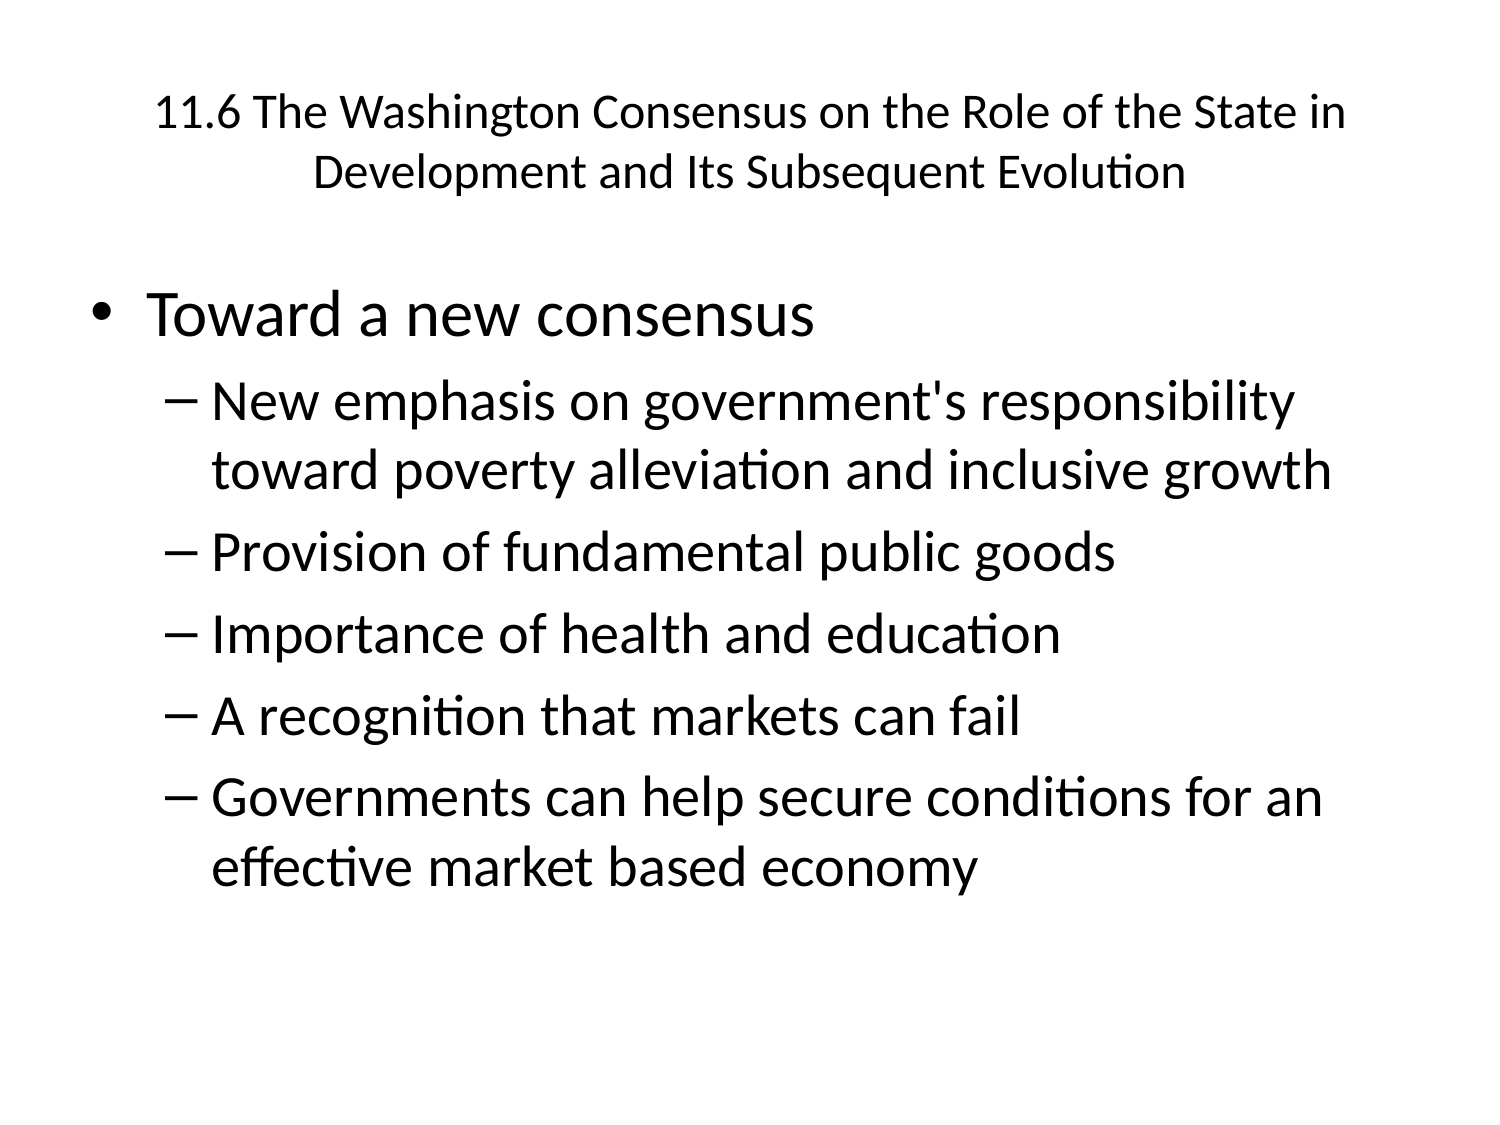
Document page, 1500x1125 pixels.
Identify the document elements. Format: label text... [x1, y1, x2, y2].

list Toward a new consensus New emphasis on government's responsibility toward poverty alleviation and inclusive growth Provision of fundamental public goods Importance of health and education A recognition that markets can fail Governments can help secure conditions for an effective market based economy [75, 262, 1425, 1005]
title 11.6 The Washington Consensus on the Role of the State in Development and Its Subsequent Evolution [75, 45, 1425, 233]
